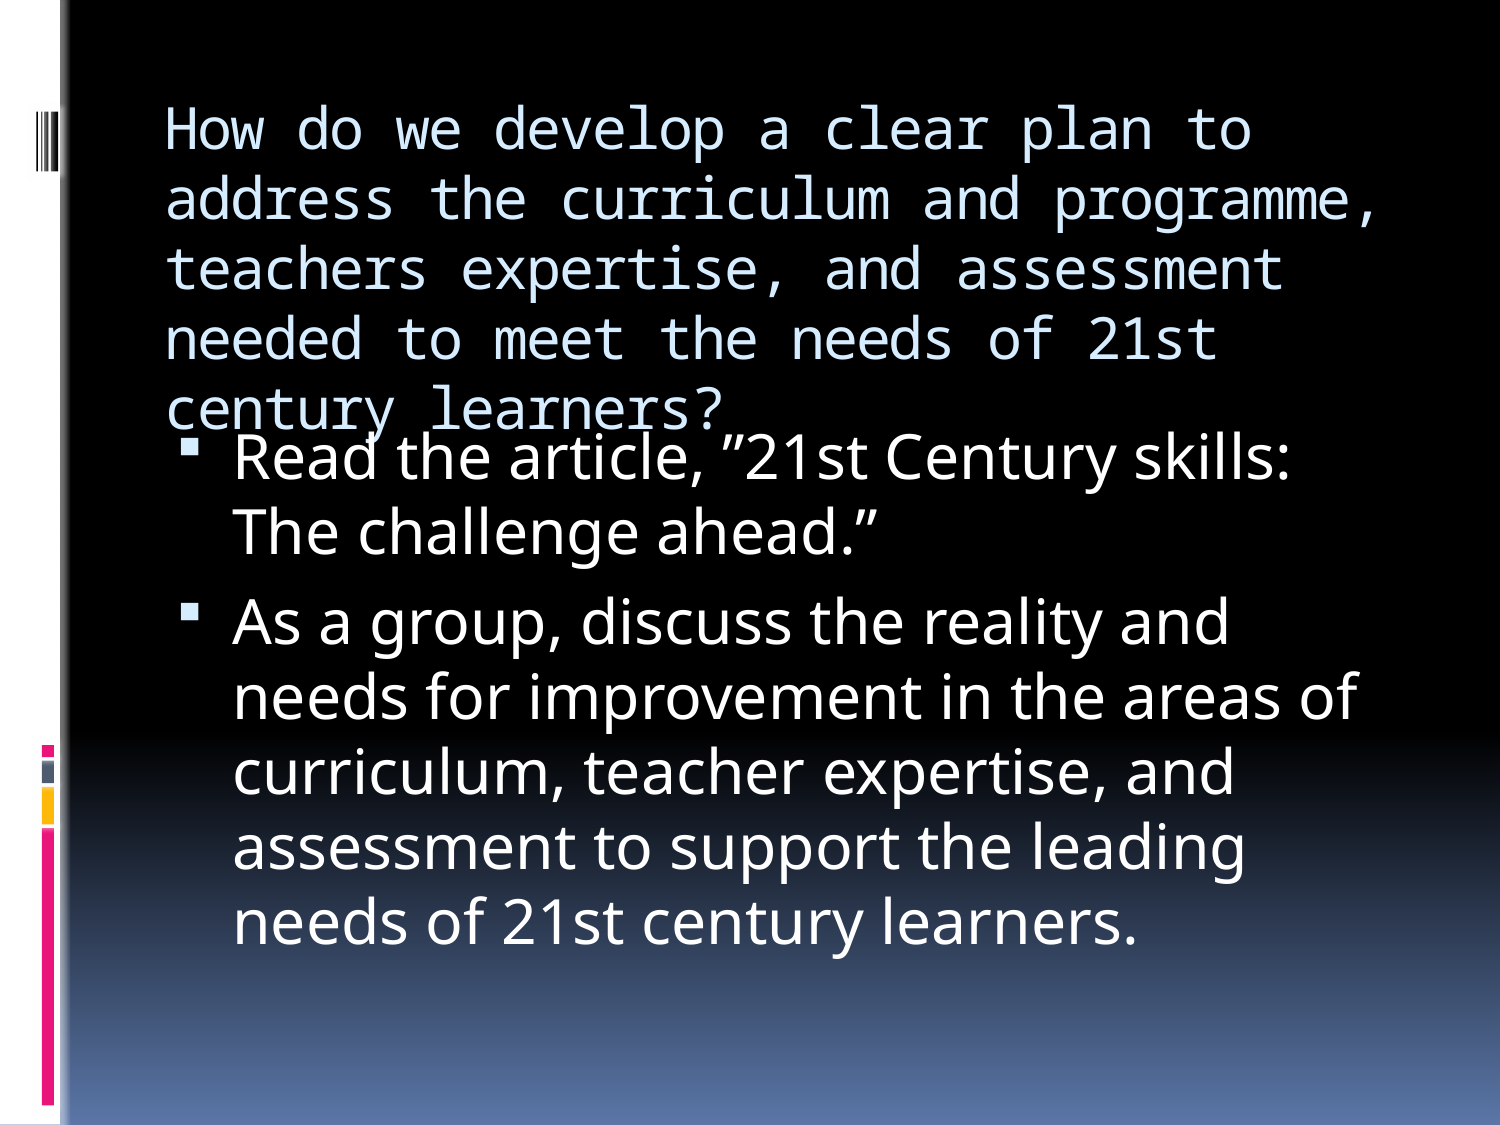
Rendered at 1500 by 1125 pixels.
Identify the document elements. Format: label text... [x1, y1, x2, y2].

title How do we develop a clear plan to address the curriculum and programme, teachers expertise, and assessment needed to meet the needs of 21st century learners? [150, 83, 1425, 375]
list Read the article, ”21st Century skills: The challenge ahead.” As a group, discuss the reality and needs for improvement in the areas of curriculum, teacher expertise, and assessment to support the leading needs of 21st century learners. [150, 410, 1425, 1043]
